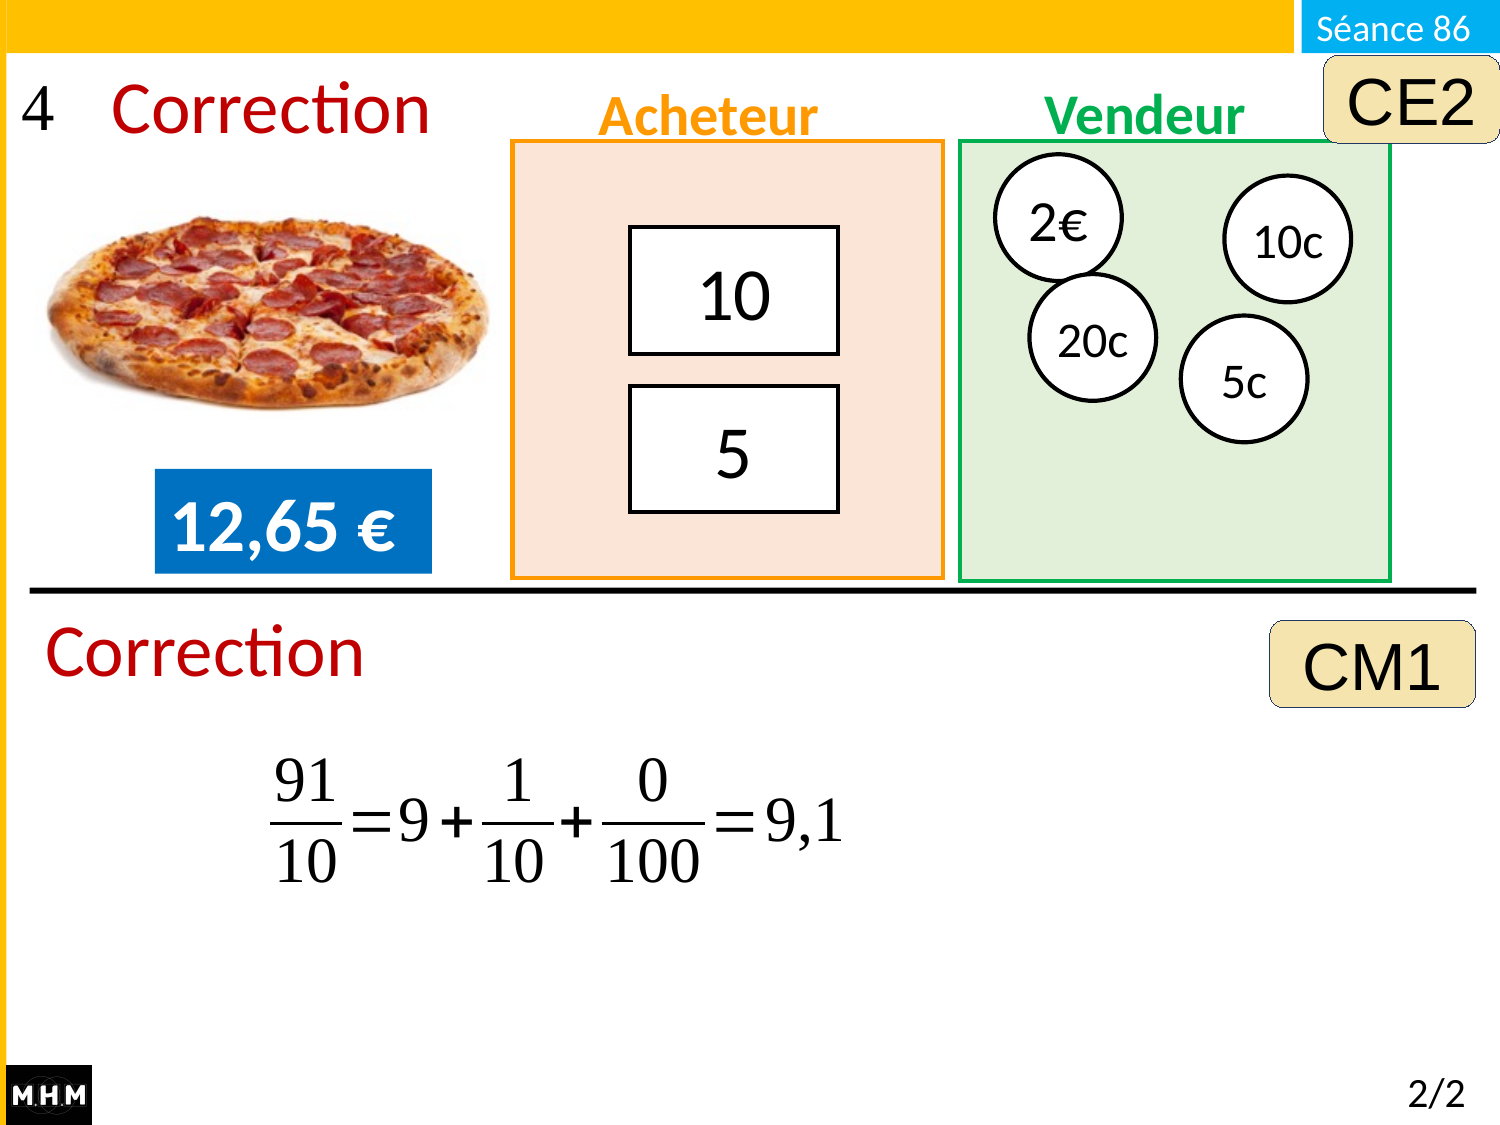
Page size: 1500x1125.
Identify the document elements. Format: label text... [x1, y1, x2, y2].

text_box CM1 [1269, 620, 1476, 708]
text_box Correction [30, 602, 407, 702]
text_box Vendeur [1029, 55, 1268, 155]
text_box 5 [628, 384, 840, 514]
text_box Acheteur [583, 55, 1029, 155]
text_box 10c [1222, 173, 1354, 305]
text_box 10 [628, 225, 840, 356]
title Correction [96, 60, 462, 160]
text_box CE2 [1323, 55, 1500, 144]
text_box 5c [1178, 313, 1310, 445]
picture [34, 210, 496, 420]
text_box 20c [1027, 271, 1159, 403]
text_box 12,65 € [154, 468, 432, 574]
list 2/2 [1373, 1064, 1500, 1125]
text_box [510, 139, 945, 580]
text_box [958, 139, 1392, 583]
picture [6, 1065, 92, 1125]
text_box 2€ [992, 152, 1124, 283]
